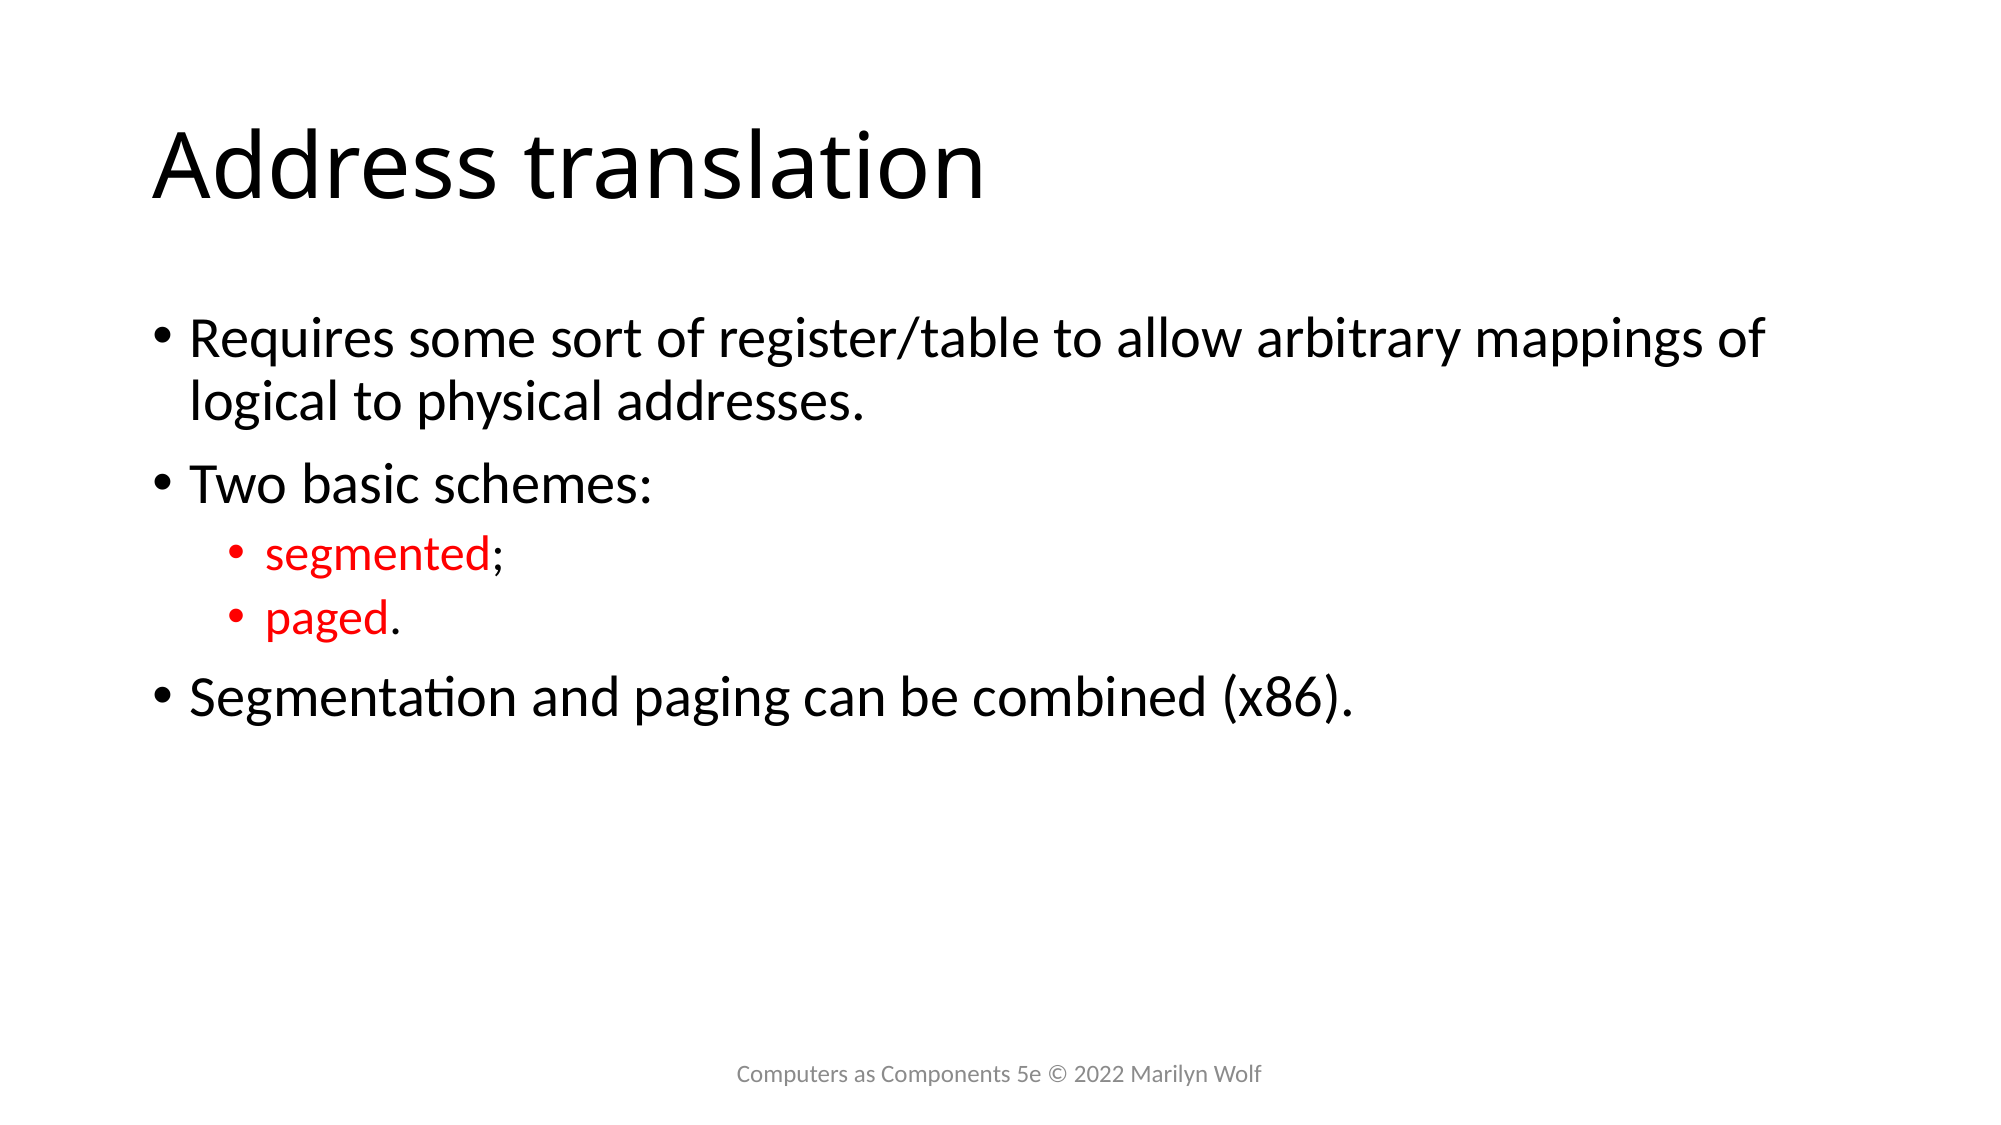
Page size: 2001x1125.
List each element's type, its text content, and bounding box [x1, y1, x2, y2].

footer Computers as Components 5e © 2022 Marilyn Wolf [662, 1042, 1338, 1103]
title Address translation [137, 59, 1863, 278]
list Requires some sort of register/table to allow arbitrary mappings of logical to physical addresses. Two basic schemes: segmented; paged. Segmentation and paging can be combined (x86). [137, 299, 1863, 1014]
